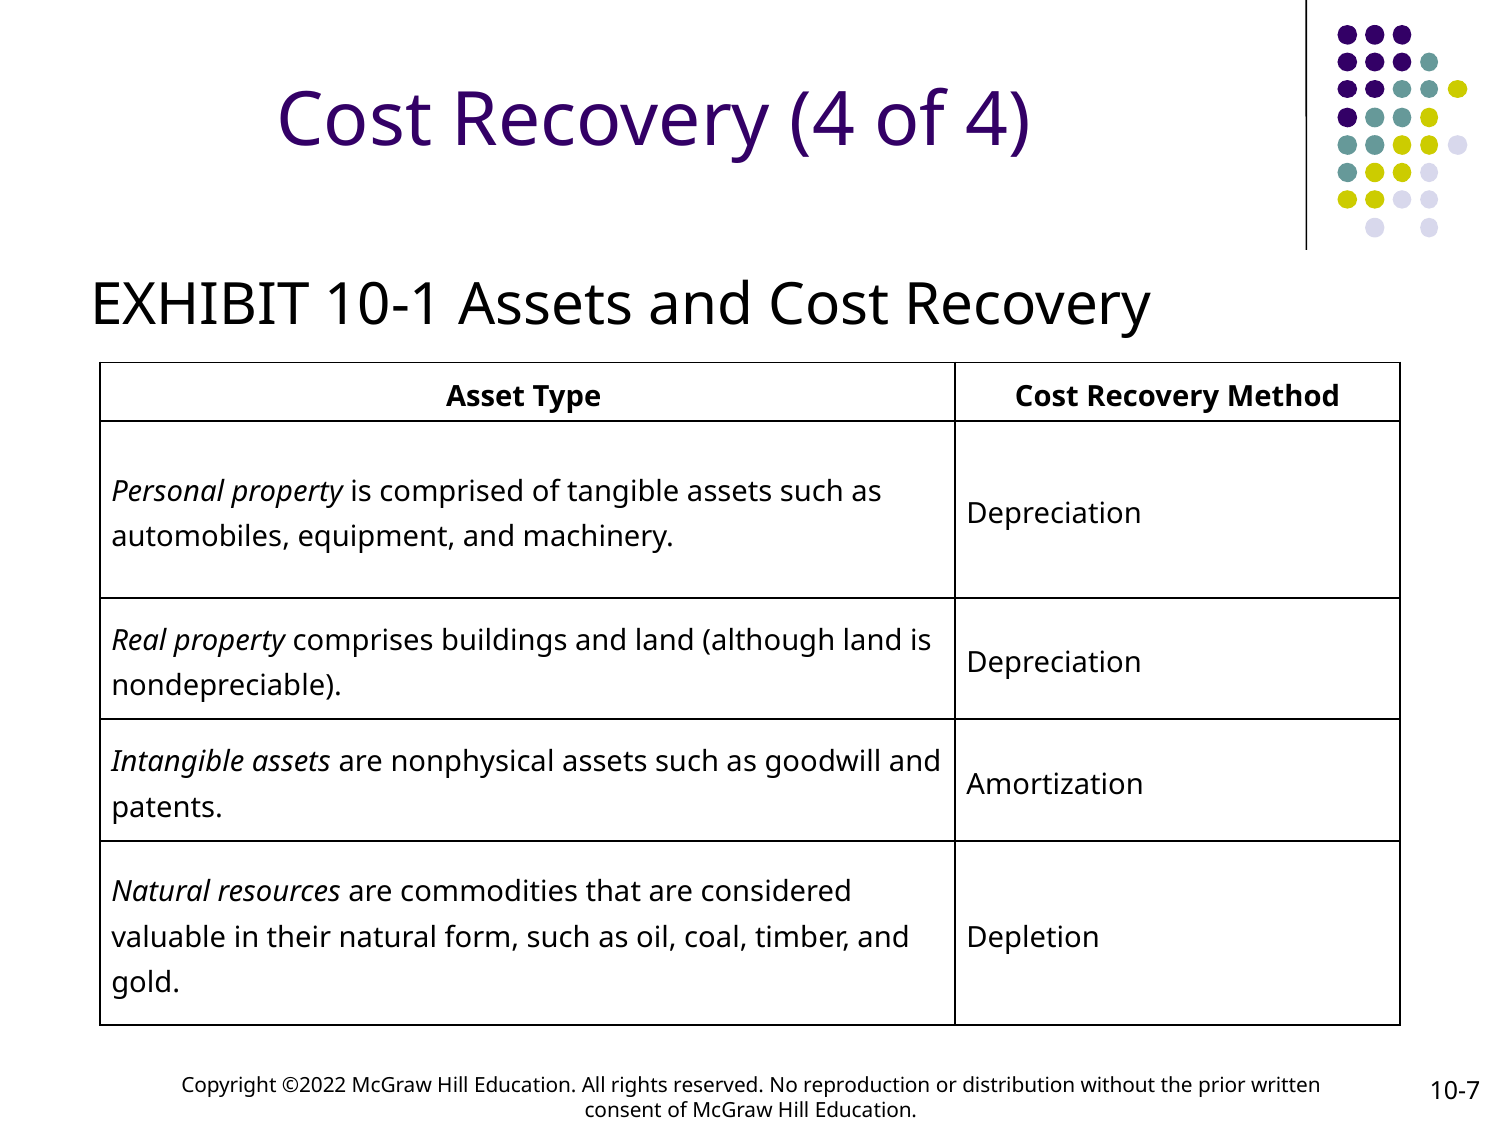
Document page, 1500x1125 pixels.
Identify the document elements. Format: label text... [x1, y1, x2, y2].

table_cell Intangible assets are nonphysical assets such as goodwill and patents. [101, 720, 954, 840]
table_cell Depletion [956, 842, 1399, 1024]
table_cell Amortization [956, 720, 1399, 840]
title Cost Recovery (4 of 4) [32, 8, 1275, 234]
table_cell Depreciation [956, 599, 1399, 718]
table_cell Real property comprises buildings and land (although land is nondepreciable). [101, 599, 954, 718]
table_cell Natural resources are commodities that are considered valuable in their natural form, such as oil, coal, timber, and gold. [101, 842, 954, 1024]
table_header Asset Type [101, 363, 954, 420]
list EXHIBIT 10-1 Assets and Cost Recovery [75, 259, 1425, 1062]
slide_number 10-7 [1345, 1061, 1496, 1122]
table_header Cost Recovery Method [956, 363, 1399, 420]
table_cell Depreciation [956, 422, 1399, 597]
table_cell Personal property is comprised of tangible assets such as automobiles, equipment, and machinery. [101, 422, 954, 597]
